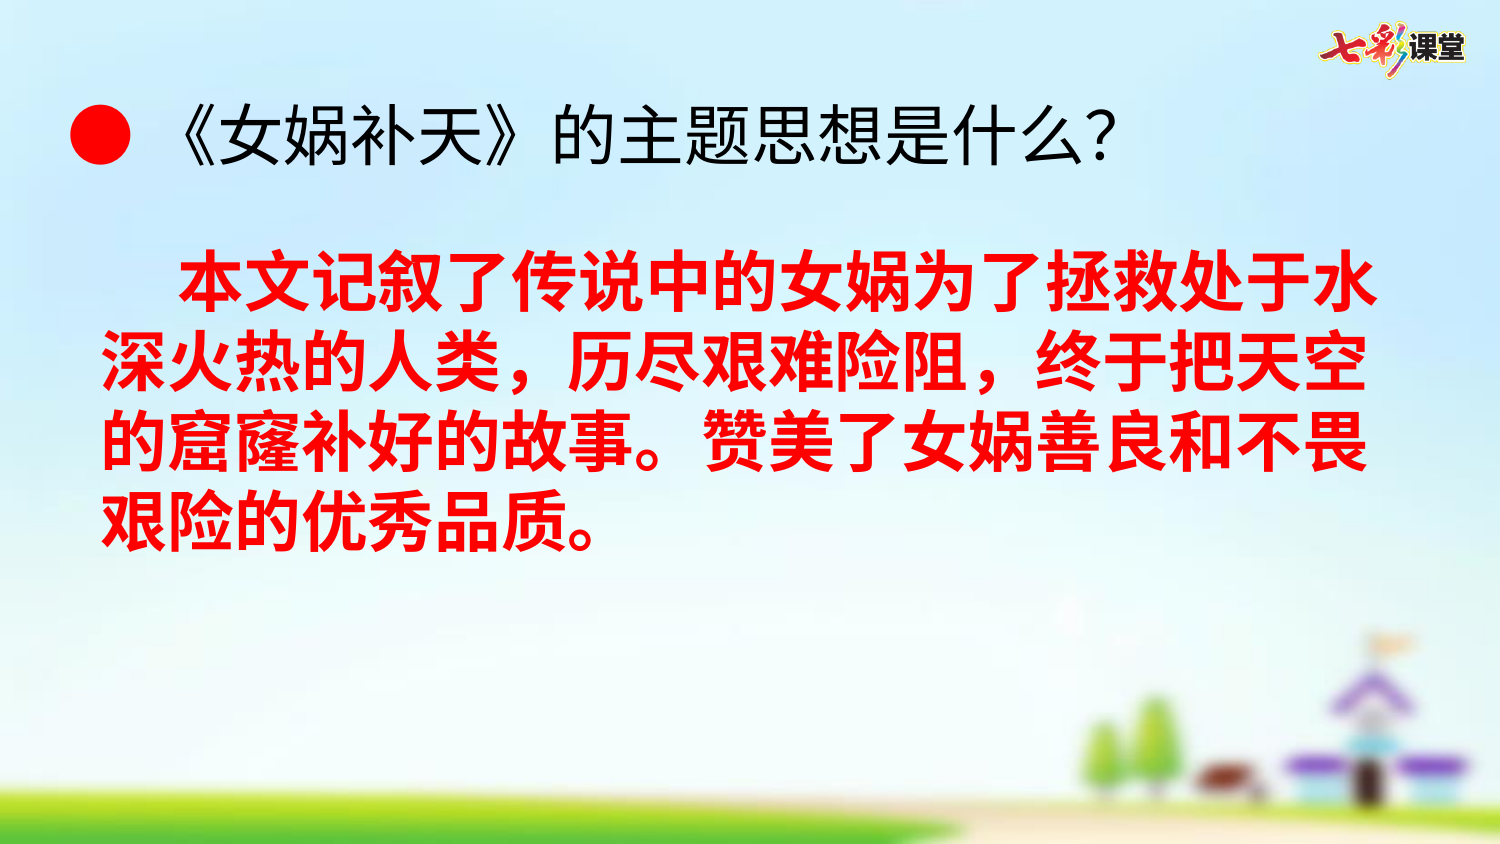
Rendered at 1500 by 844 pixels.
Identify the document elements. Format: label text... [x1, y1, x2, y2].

text_box 本文记叙了传说中的女娲为了拯救处于水深火热的人类，历尽艰难险阻，终于把天空的窟窿补好的故事。赞美了女娲善良和不畏艰险的优秀品质。 [86, 232, 1450, 568]
picture [0, 0, 1500, 844]
text_box ●《女娲补天》的主题思想是什么？ [53, 86, 1500, 181]
